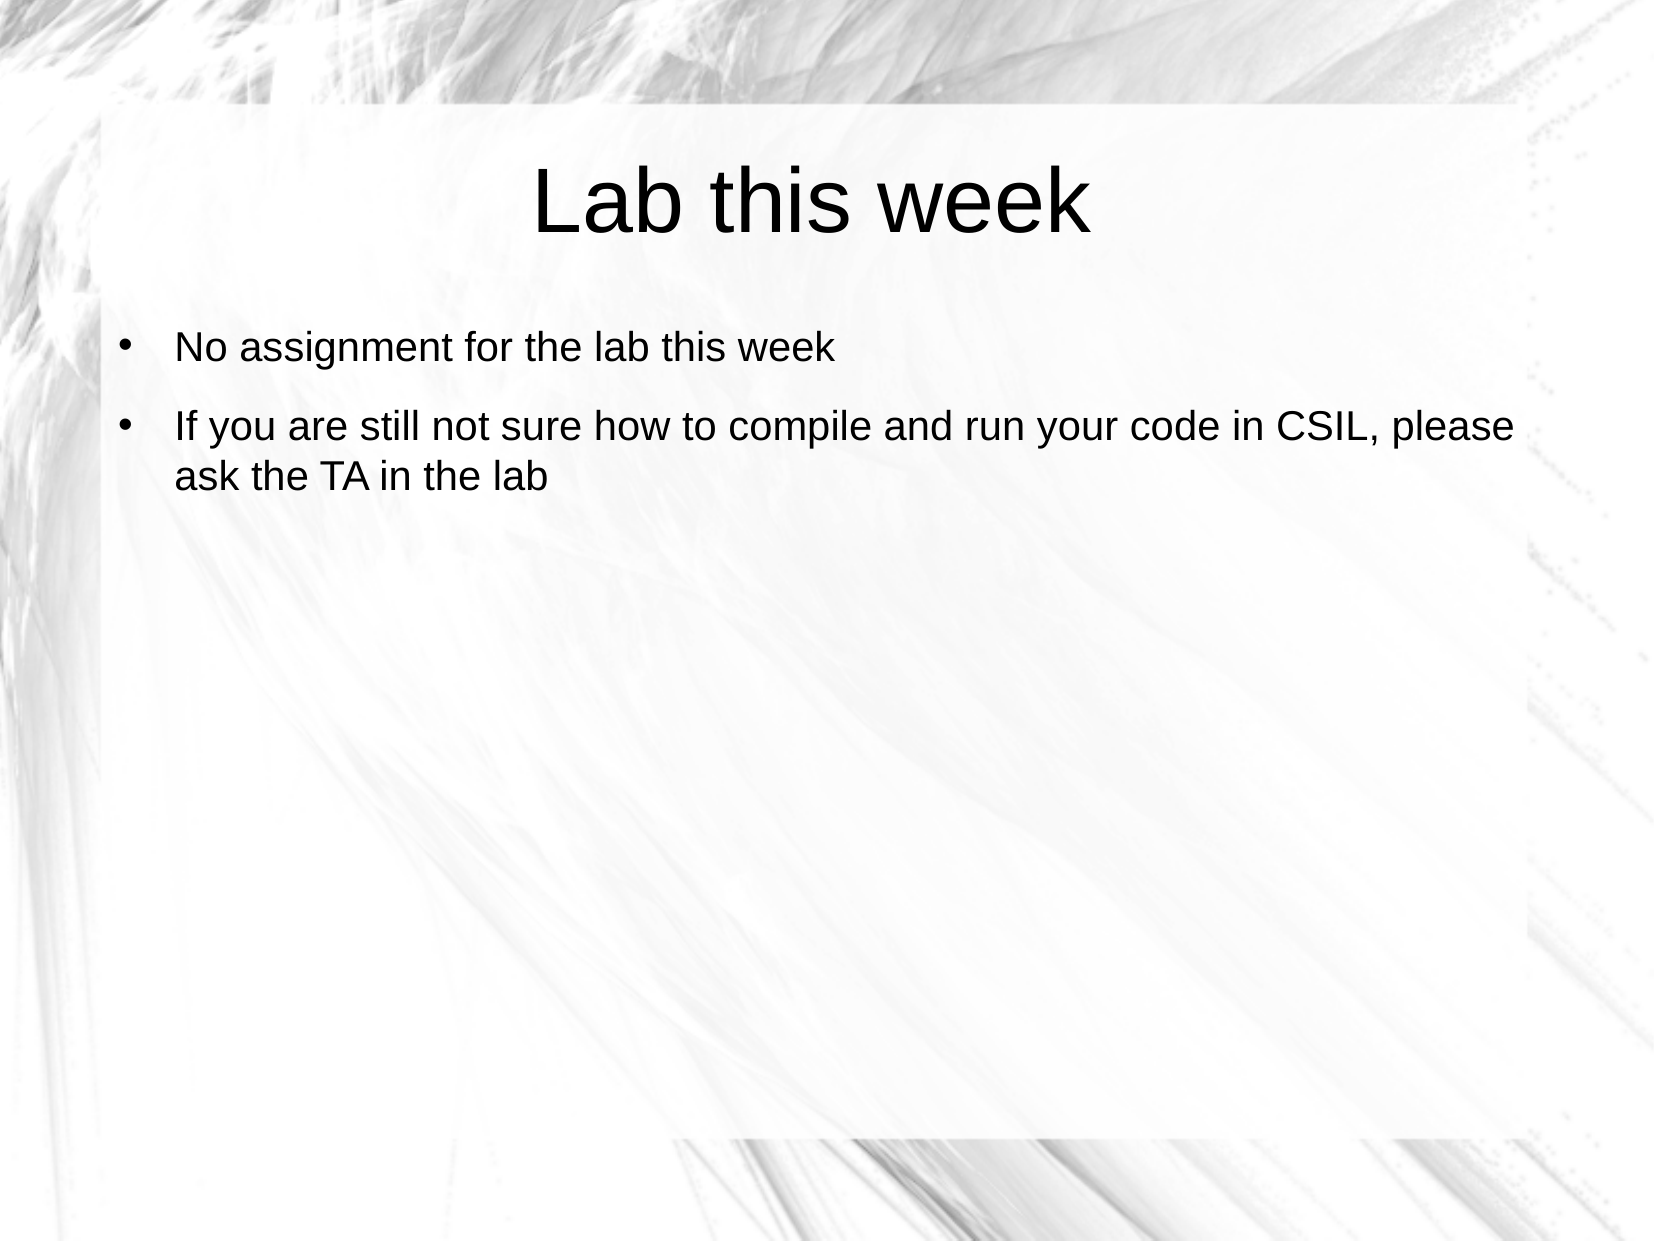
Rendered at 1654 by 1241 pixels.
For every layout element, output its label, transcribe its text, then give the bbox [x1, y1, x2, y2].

list No assignment for the lab this week If you are still not sure how to compile and run your code in CSIL, please ask the TA in the lab [118, 319, 1571, 1102]
title Lab this week [118, 112, 1506, 281]
picture [0, 0, 1654, 1241]
